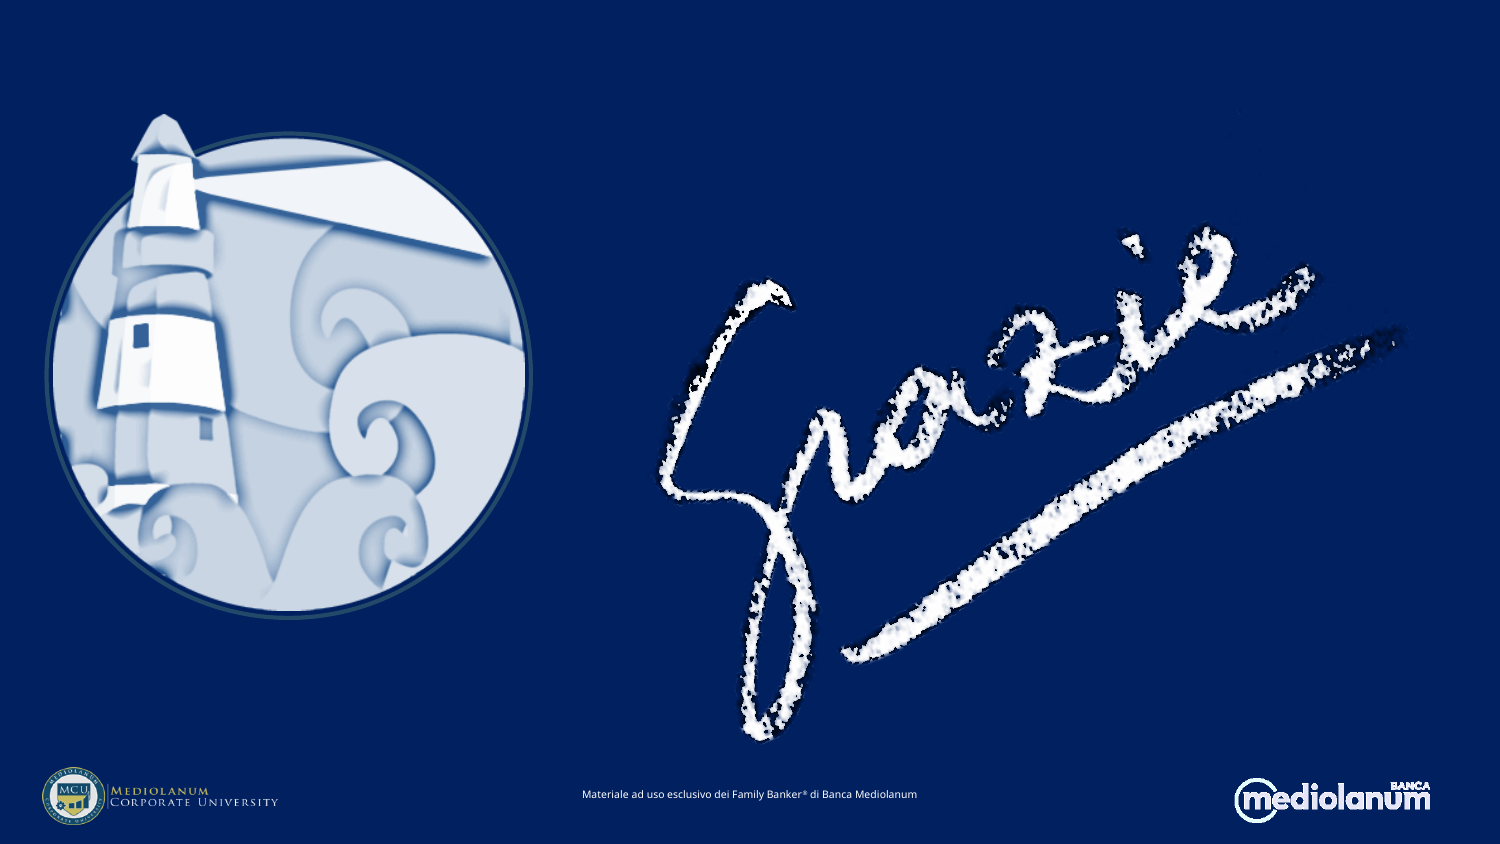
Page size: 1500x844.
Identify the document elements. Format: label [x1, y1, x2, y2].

picture [42, 767, 278, 825]
